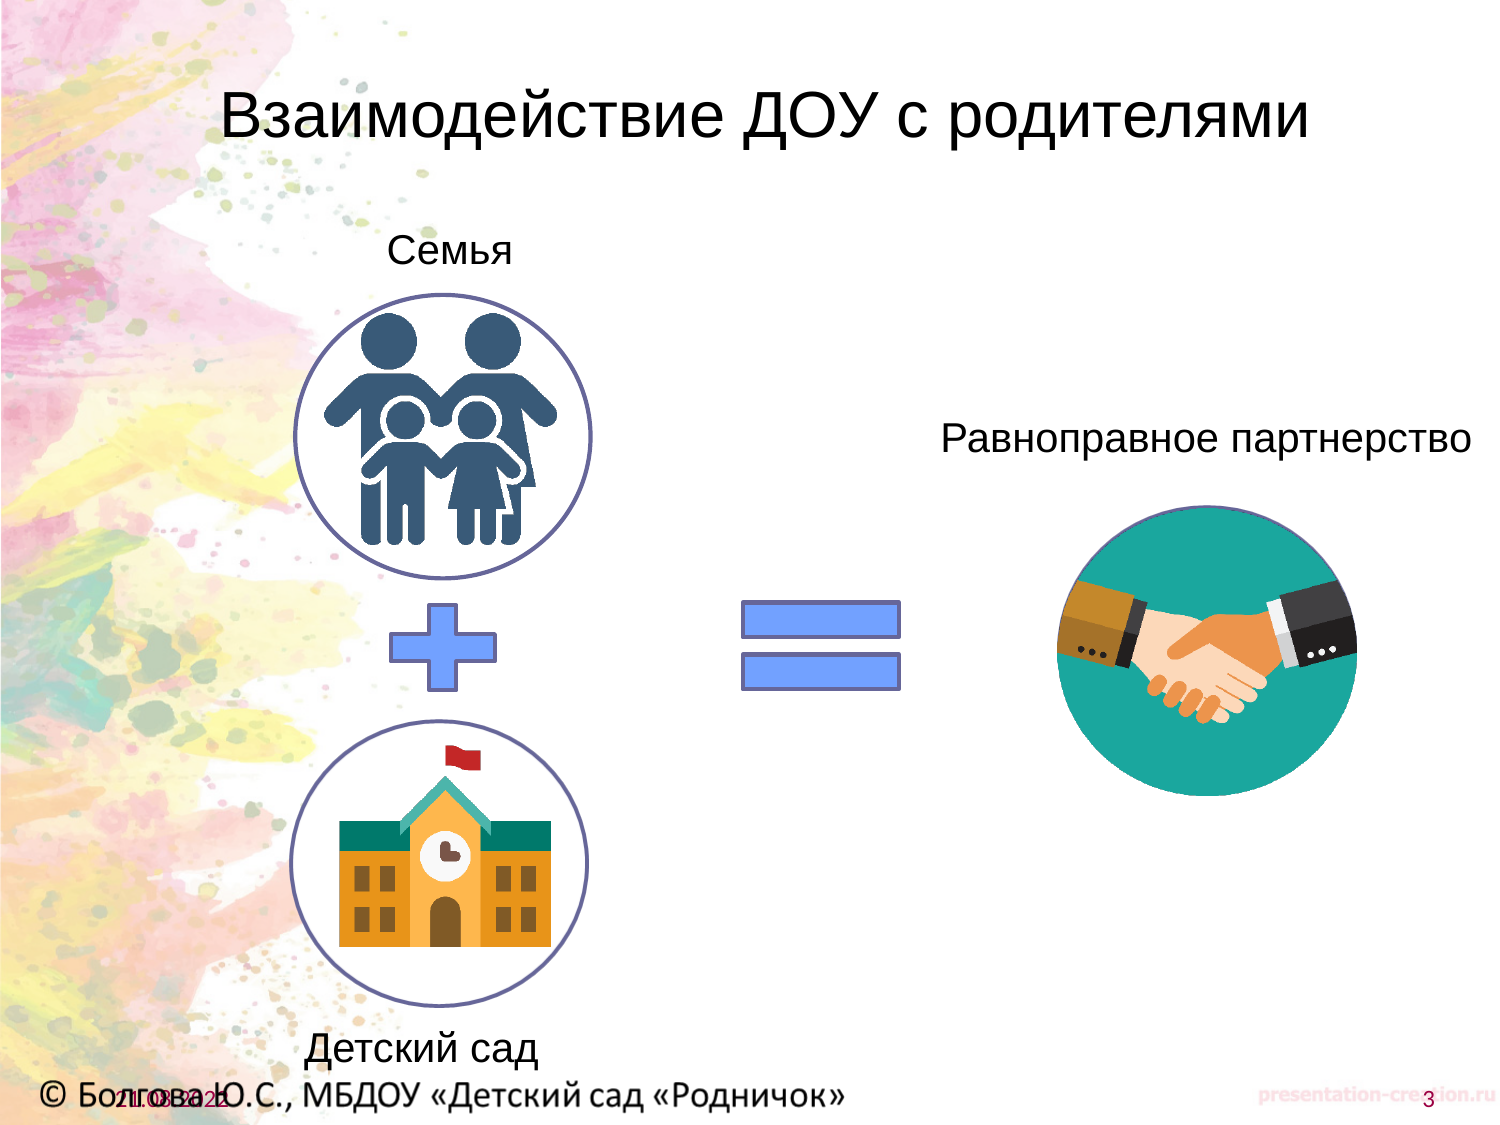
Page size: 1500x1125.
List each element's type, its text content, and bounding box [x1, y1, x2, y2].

text_box [293, 355, 319, 518]
text_box [741, 652, 901, 691]
text_box [369, 292, 516, 311]
text_box [389, 603, 497, 692]
picture [1056, 504, 1357, 796]
text_box [741, 600, 901, 639]
text_box Семья [371, 215, 1046, 280]
picture [324, 313, 557, 545]
title Взаимодействие ДОУ с родителями [174, 34, 1357, 189]
picture [13, 1058, 1015, 1125]
text_box Равноправное партнерство [925, 403, 1500, 469]
text_box [353, 552, 533, 581]
text_box Детский сад [289, 1013, 963, 1057]
picture [288, 719, 589, 1008]
text_box [561, 348, 593, 526]
